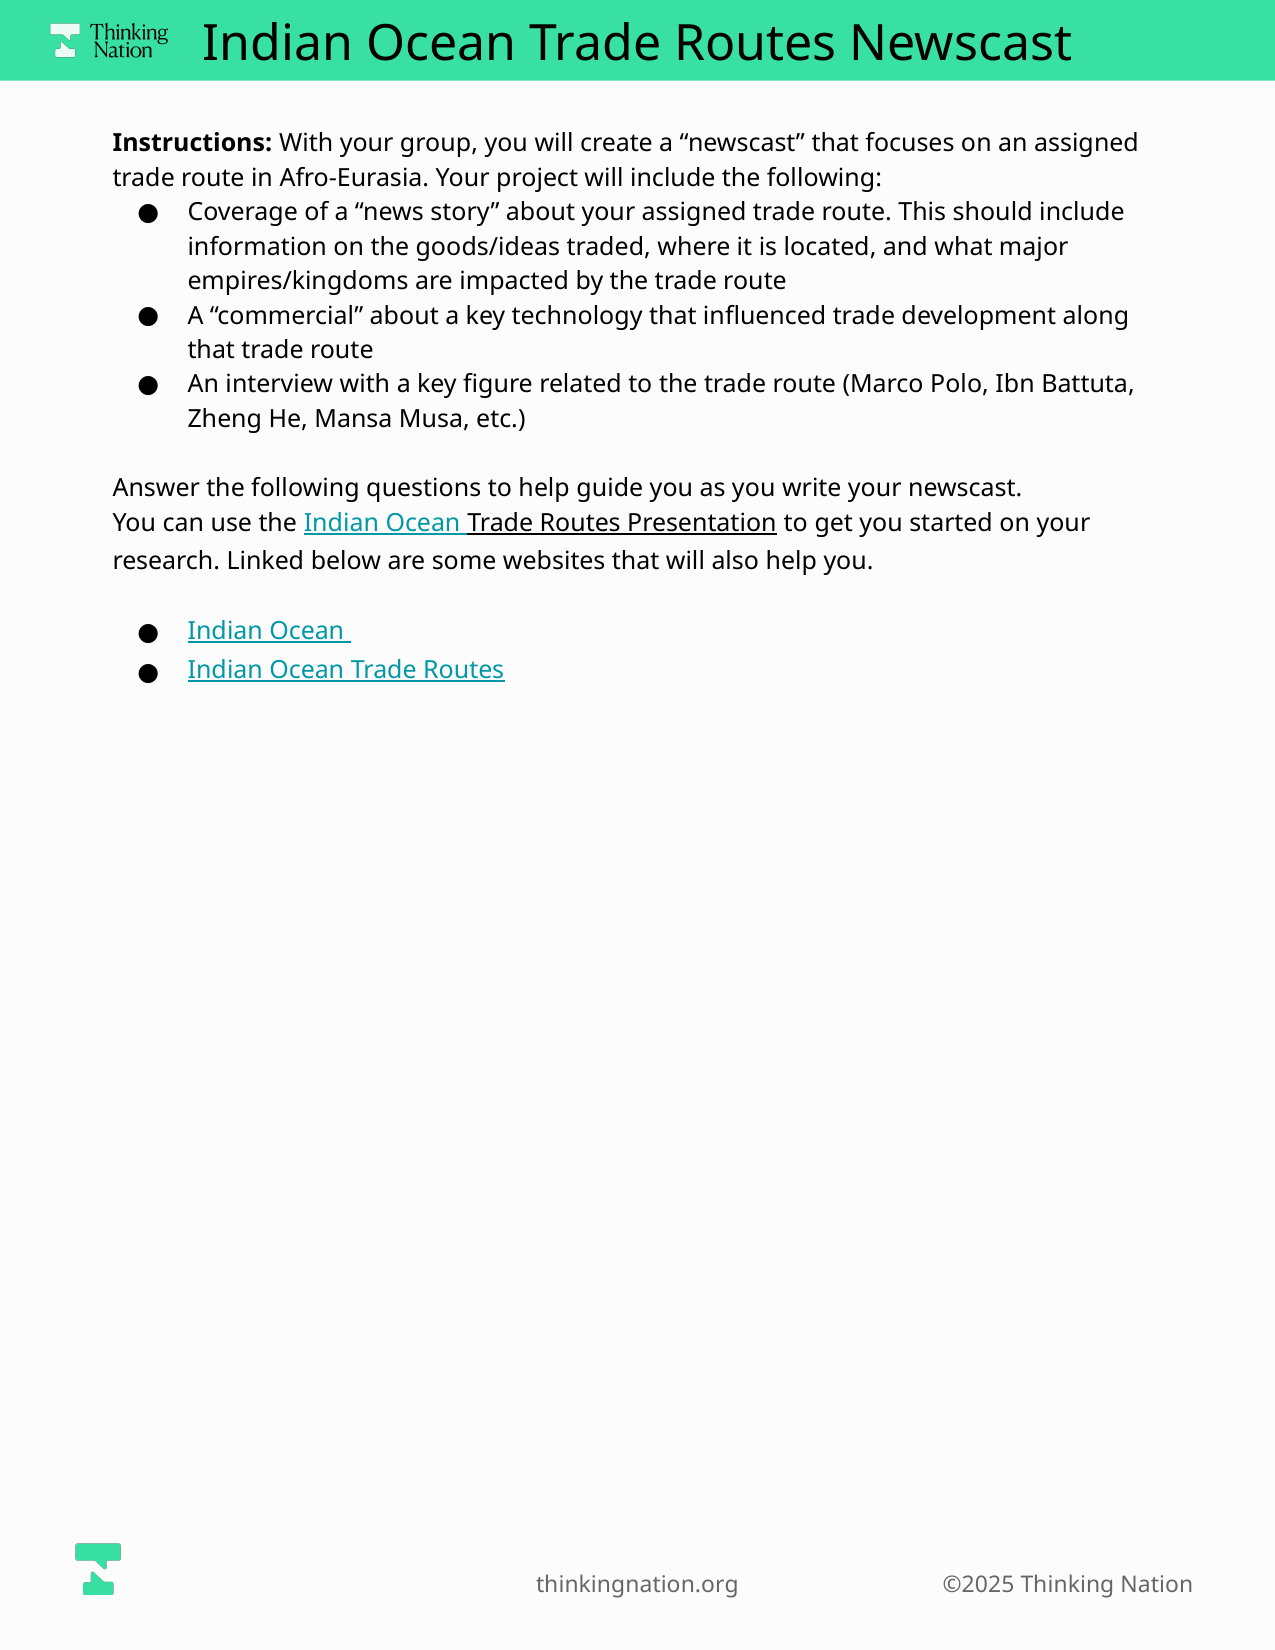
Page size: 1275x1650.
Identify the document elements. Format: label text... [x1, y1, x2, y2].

picture [36, 12, 172, 69]
text_box Instructions: With your group, you will create a “newscast” that focuses on an assigned trade route in Afro-Eurasia. Your project will include the following: Coverage of a “news story” about your assigned trade route. This should include information on the goods/ideas traded, where it is located, and what major empires/kingdoms are impacted by the trade route A “commercial” about a key technology that influenced trade development along that trade route An interview with a key figure related to the trade route (Marco Polo, Ibn Battuta, Zheng He, Mansa Musa, etc.) Answer the following questions to help guide you as you write your newscast. You can use the Indian Ocean Trade Routes Presentation to get you started on your research. Linked below are some websites that will also help you. Indian Ocean Indian Ocean Trade Routes [97, 107, 1178, 703]
text_box thinkingnation.org [486, 1553, 789, 1605]
picture [62, 1533, 134, 1605]
text_box ©2025 Thinking Nation [907, 1553, 1210, 1605]
text_box Indian Ocean Trade Routes Newscast [0, 0, 1275, 81]
